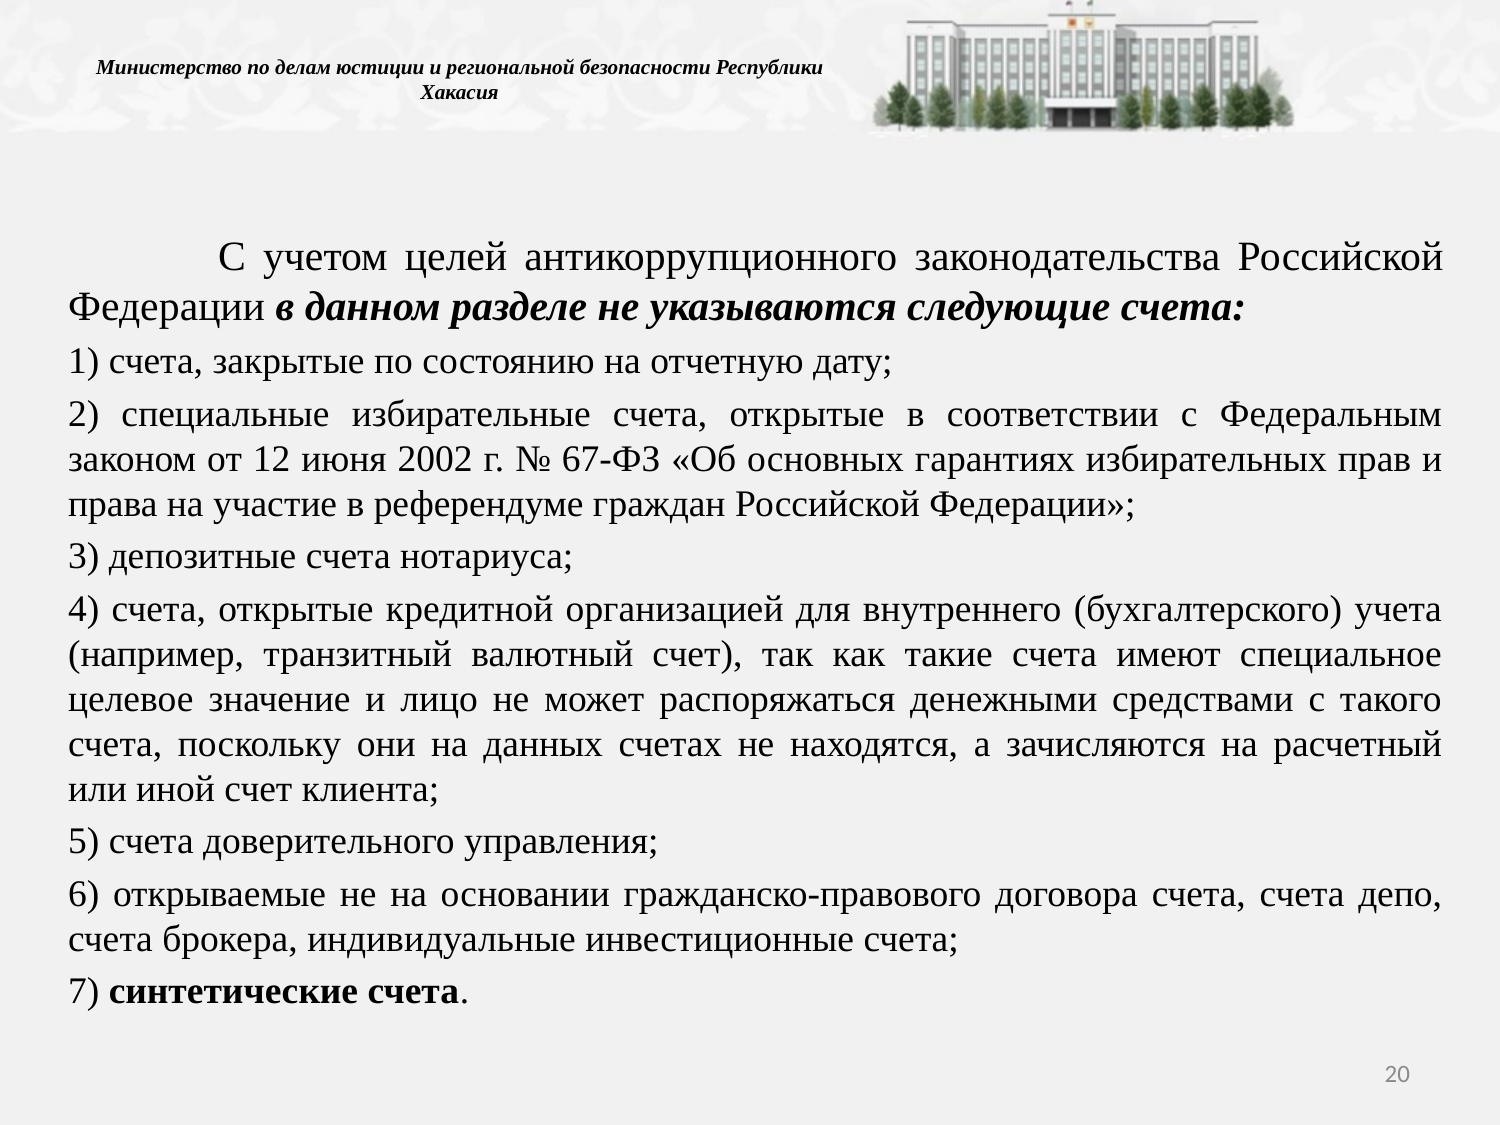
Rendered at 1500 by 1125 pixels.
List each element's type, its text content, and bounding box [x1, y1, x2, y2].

slide_number 20 [1074, 1042, 1425, 1103]
title Министерство по делам юстиции и региональной безопасности Республики Хакасия [75, 45, 845, 138]
picture [0, 0, 1500, 1125]
list С учетом целей антикоррупционного законодательства Российской Федерации в данном разделе не указываются следующие счета: 1) счета, закрытые по состоянию на отчетную дату; 2) специальные избирательные счета, открытые в соответствии с Федеральным законом от 12 июня 2002 г. № 67-ФЗ «Об основных гарантиях избирательных прав и права на участие в референдуме граждан Российской Федерации»; 3) депозитные счета нотариуса; 4) счета, открытые кредитной организацией для внутреннего (бухгалтерского) учета (например, транзитный валютный счет), так как такие счета имеют специальное целевое значение и лицо не может распоряжаться денежными средствами с такого счета, поскольку они на данных счетах не находятся, а зачисляются на расчетный или иной счет клиента; 5) счета доверительного управления; 6) открываемые не на основании гражданско-правового договора счета, счета депо, счета брокера, индивидуальные инвестиционные счета; 7) синтетические счета. [53, 172, 1459, 1071]
